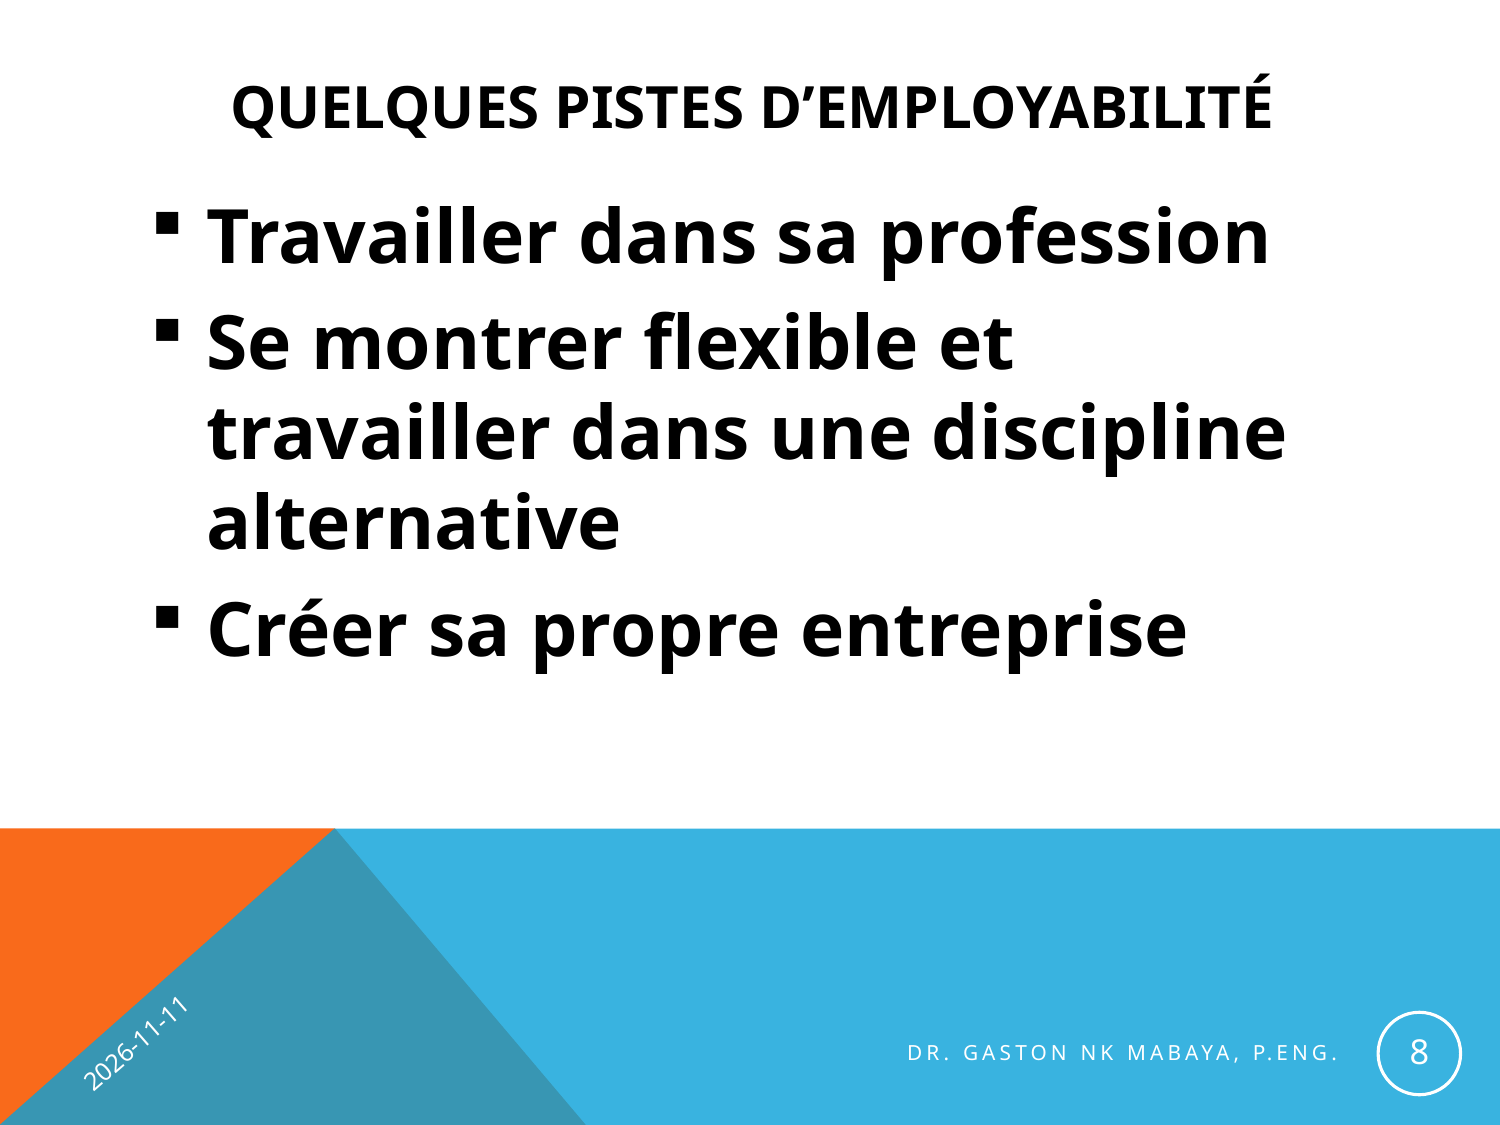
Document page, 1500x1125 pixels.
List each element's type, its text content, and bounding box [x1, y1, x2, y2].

slide_number 8 [1376, 1010, 1463, 1097]
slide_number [65, 849, 357, 1109]
list Travailler dans sa profession Se montrer flexible et travailler dans une discipline alternative Créer sa propre entreprise [135, 180, 1369, 768]
title Quelques pistes d’employabilité [135, 60, 1369, 150]
footer Dr. Gaston NK Mabaya, P.Eng. [577, 1031, 1352, 1076]
